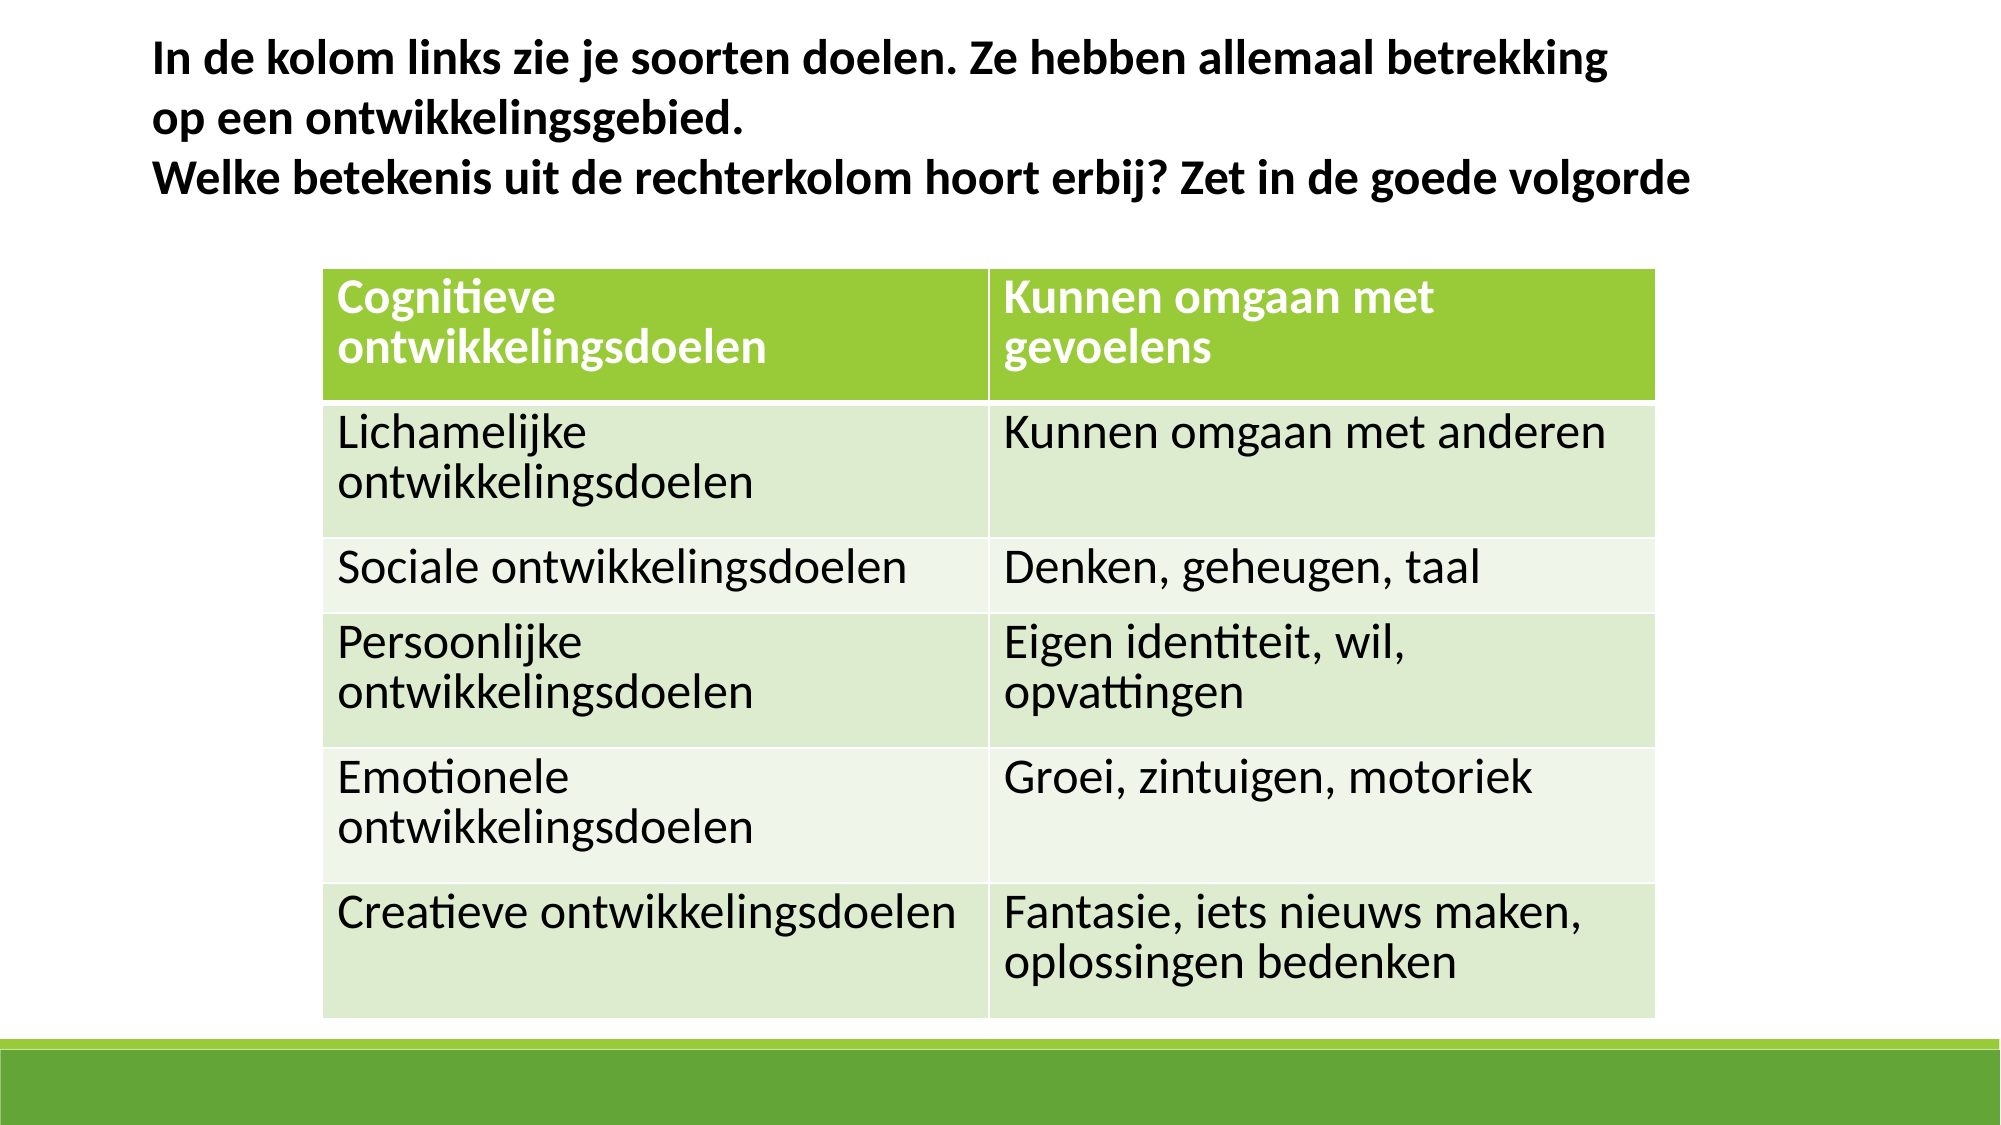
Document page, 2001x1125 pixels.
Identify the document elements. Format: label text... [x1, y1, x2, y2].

table_cell Emotionele ontwikkelingsdoelen [323, 749, 988, 882]
table_cell Kunnen omgaan met anderen [990, 406, 1655, 537]
table_header Cognitieve ontwikkelingsdoelen [323, 269, 988, 400]
table_cell Sociale ontwikkelingsdoelen [323, 539, 988, 612]
table_cell Groei, zintuigen, motoriek [990, 749, 1655, 882]
table_cell Persoonlijke ontwikkelingsdoelen [323, 614, 988, 747]
table_cell Denken, geheugen, taal [990, 539, 1655, 612]
table_cell Lichamelijke ontwikkelingsdoelen [323, 406, 988, 537]
text_box In de kolom links zie je soorten doelen. Ze hebben allemaal betrekking op een ontwikkelingsgebied. Welke betekenis uit de rechterkolom hoort erbij? Zet in de goede volgorde [137, 17, 1707, 212]
table_cell Fantasie, iets nieuws maken, oplossingen bedenken [990, 884, 1655, 1018]
table_header Kunnen omgaan met gevoelens [990, 269, 1655, 400]
table_cell Creatieve ontwikkelingsdoelen [323, 884, 988, 1018]
table_cell Eigen identiteit, wil, opvattingen [990, 614, 1655, 747]
